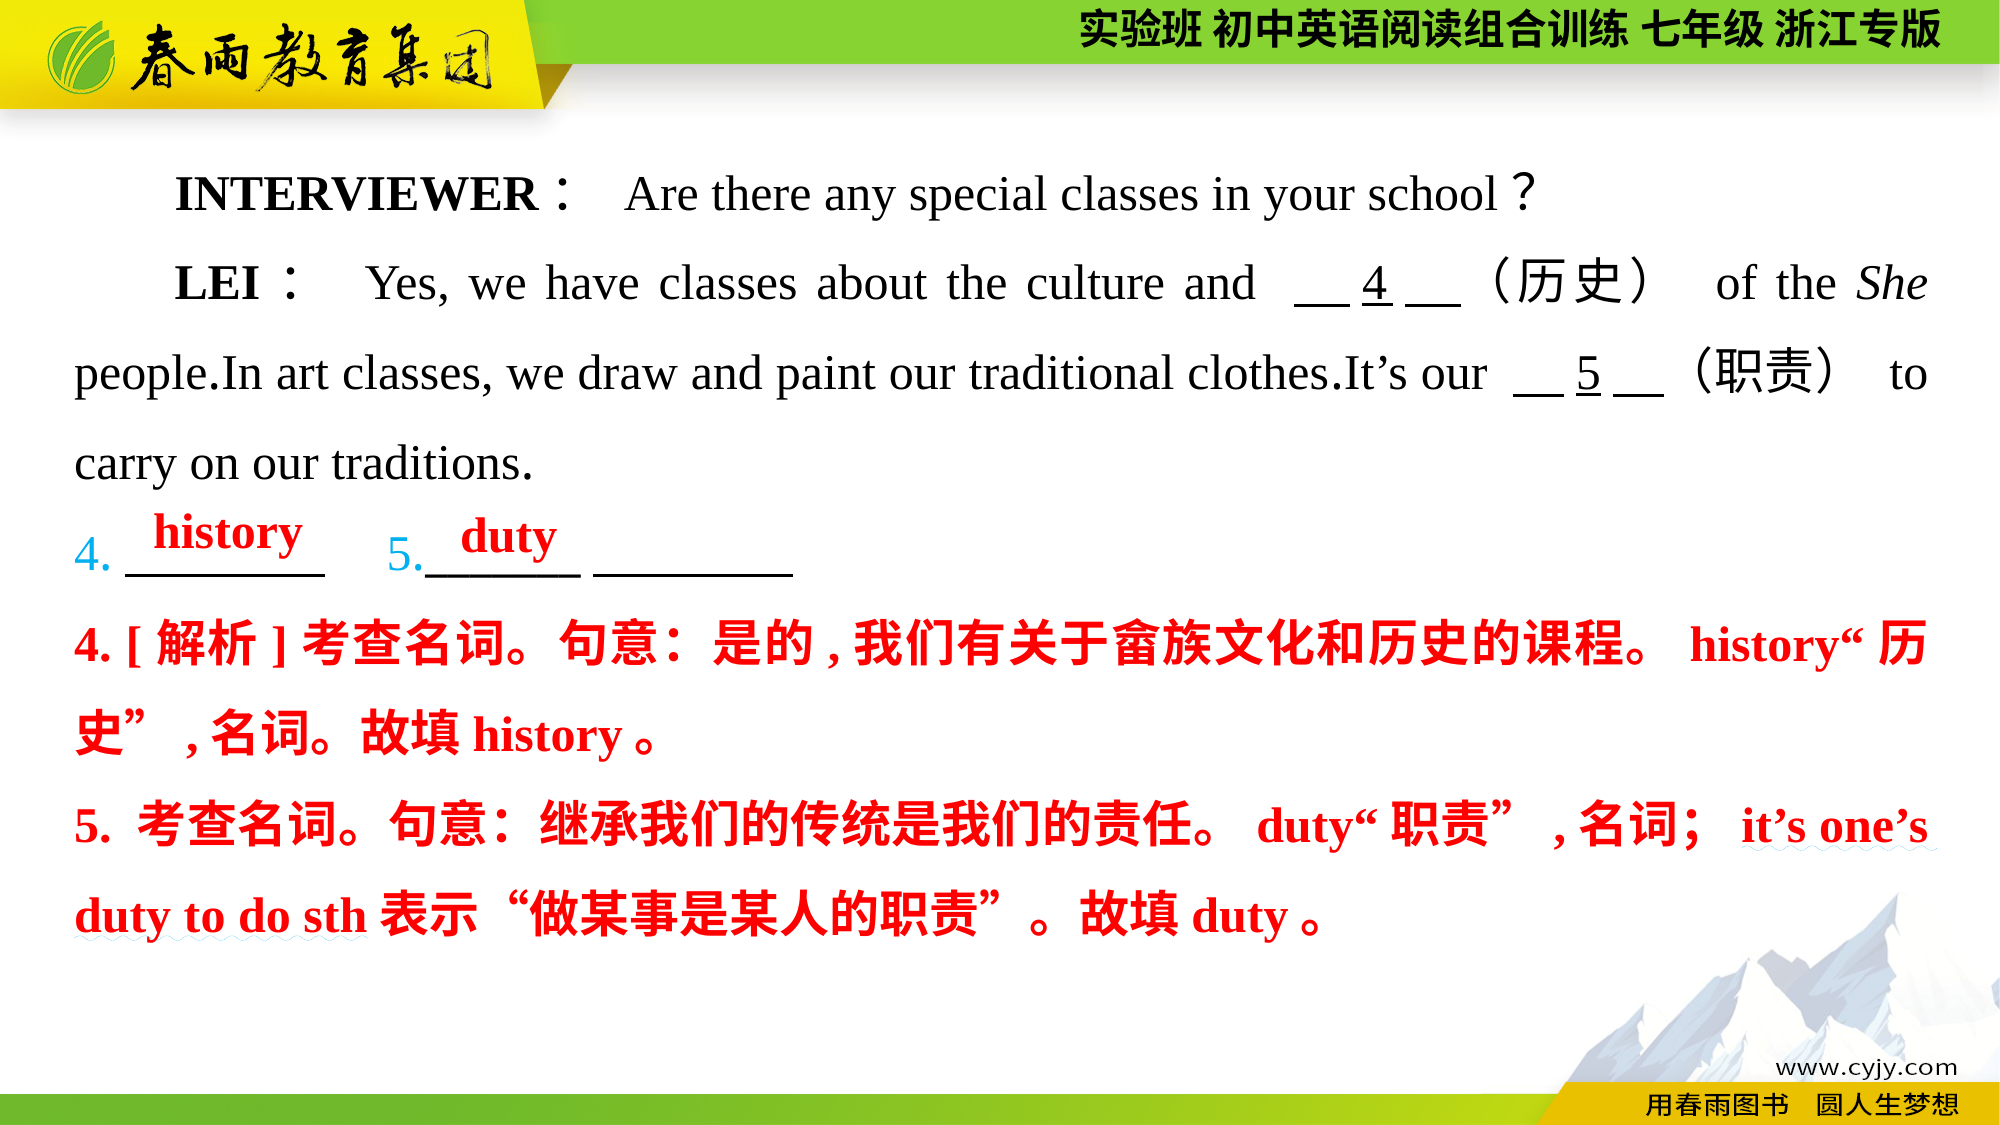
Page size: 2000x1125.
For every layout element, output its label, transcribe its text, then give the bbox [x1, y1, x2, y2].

text_box 4. [解析]考查名词。句意：是的,我们有关于畲族文化和历史的课程。history“历史”,名词。故填history。 [59, 574, 1944, 755]
list INTERVIEWER： Are there any special classes in your school？ LEI： Yes, we have classes about the culture and 4 （历史） of the She people.In art classes, we draw and paint our traditional clothes.It’s our 5 （职责） to carry on our traditions. 4. 5._______ [59, 122, 1944, 574]
text_box 5. 考查名词。句意：继承我们的传统是我们的责任。duty“职责”,名词；it’s one’s duty to do sth表示“做某事是某人的职责”。故填duty。 [59, 755, 1944, 950]
text_box duty [445, 495, 573, 570]
text_box history [138, 491, 319, 567]
picture [0, 0, 2000, 1125]
